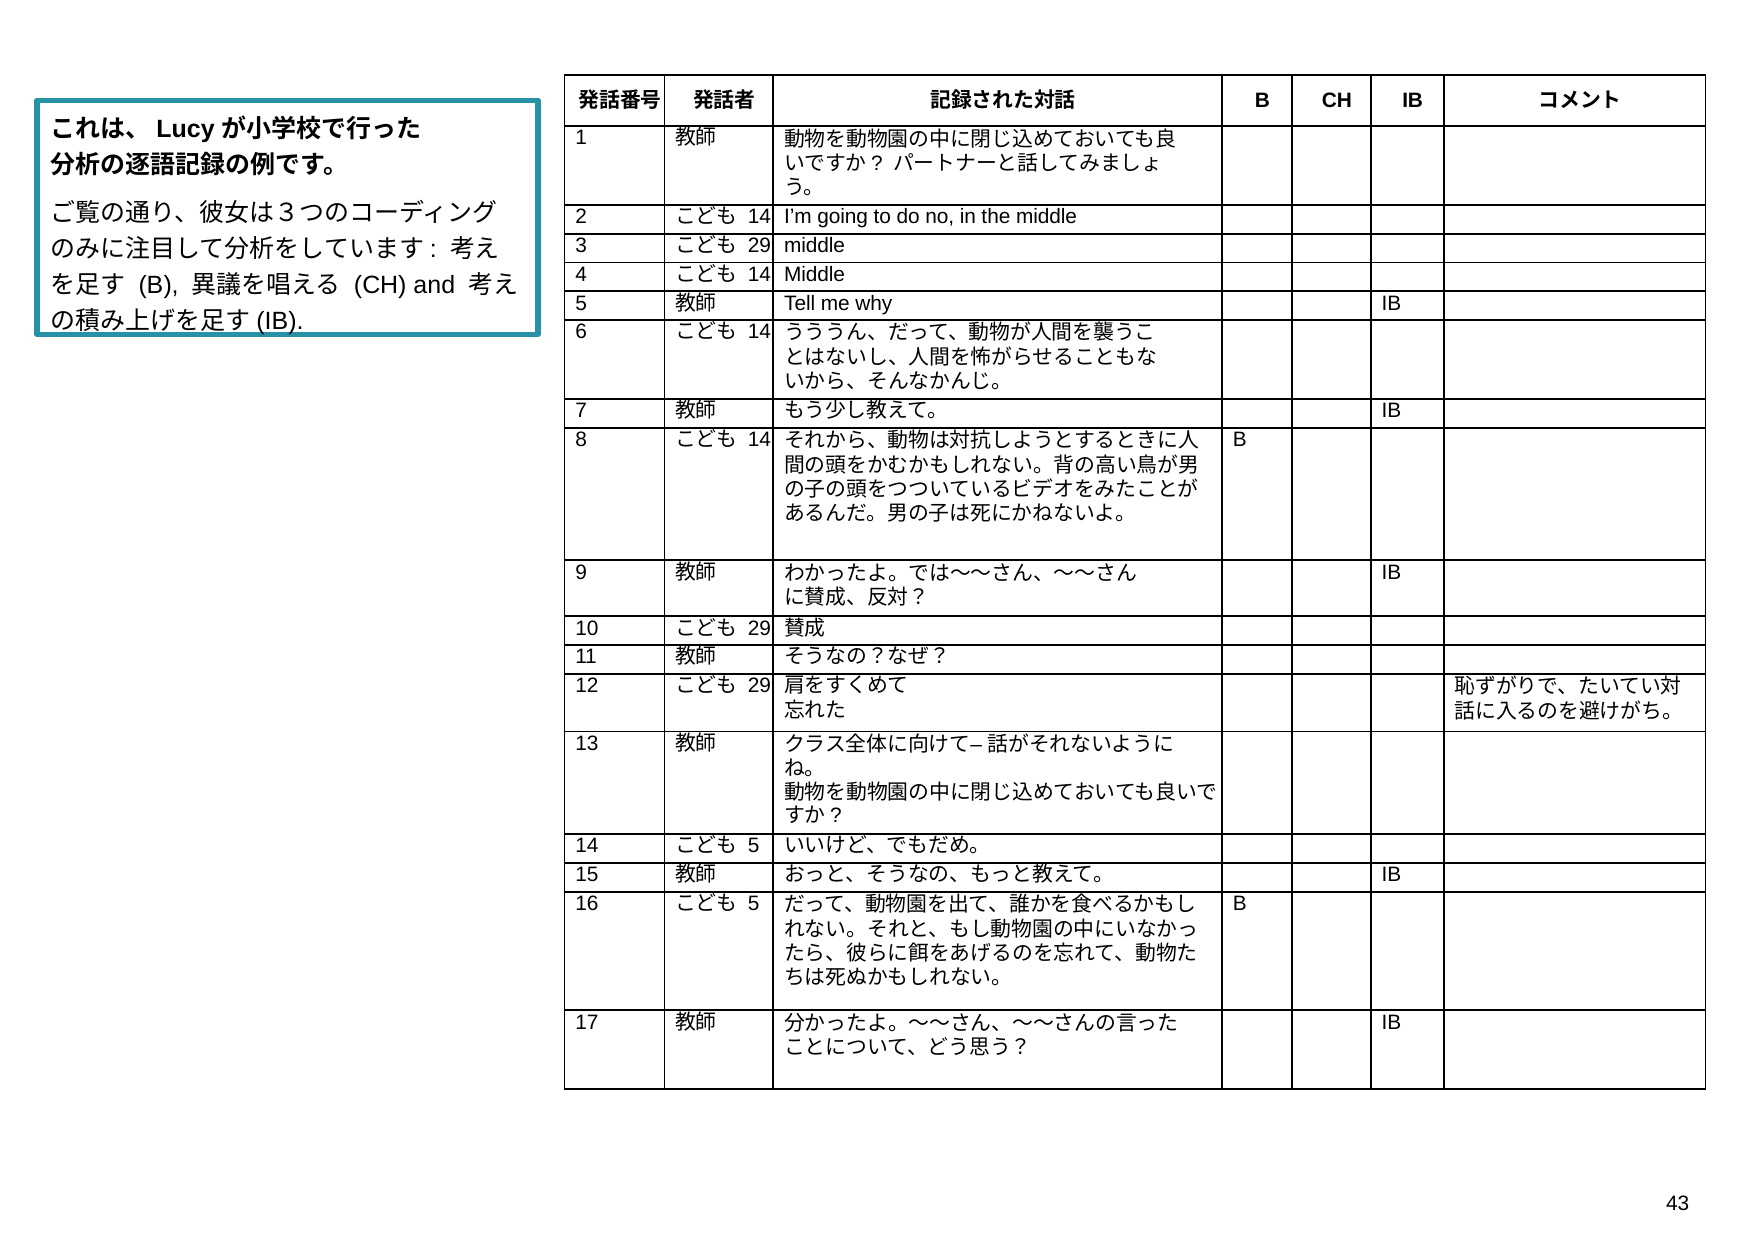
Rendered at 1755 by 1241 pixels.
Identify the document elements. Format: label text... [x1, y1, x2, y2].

table_cell [1223, 400, 1291, 427]
table_cell 教師 [665, 732, 772, 833]
table_cell クラス全体に向けて– 話がそれないようにね。 動物を動物園の中に閉じ込めておいても良いですか? [774, 732, 1221, 833]
table_cell [1445, 429, 1705, 559]
table_cell 8 [565, 429, 664, 559]
table_cell 1 [565, 127, 664, 204]
table_cell B [1223, 429, 1291, 559]
table_cell 11 [565, 646, 664, 673]
table_cell [1445, 263, 1705, 290]
table_cell 分かったよ。～～さん、～～さんの言ったことについて、どう思う？ [774, 1011, 1221, 1088]
table_cell 肩をすくめて 忘れた [774, 675, 1221, 731]
table_cell 16 [565, 893, 664, 1009]
table_cell [1445, 646, 1705, 673]
table_cell うううん、だって、動物が人間を襲うことはないし、人間を怖がらせることもないから、そんなかんじ。 [774, 321, 1221, 398]
table_cell [1372, 646, 1443, 673]
table_cell [1223, 646, 1291, 673]
table_cell [1372, 429, 1443, 559]
table_cell [1223, 561, 1291, 615]
table_header コメント [1445, 76, 1705, 125]
table_cell [1372, 127, 1443, 204]
table_cell IB [1372, 292, 1443, 319]
table_cell [1293, 429, 1370, 559]
table_cell [1372, 732, 1443, 833]
table_cell B [1223, 893, 1291, 1009]
table_cell [1293, 732, 1370, 833]
table_cell [1293, 675, 1370, 731]
table_cell 15 [565, 864, 664, 891]
table_cell [1445, 1011, 1705, 1088]
table_cell もう少し教えて。 [774, 400, 1221, 427]
table_header 発話番号 [565, 76, 664, 125]
table_cell [1223, 1011, 1291, 1088]
table_cell 3 [565, 235, 664, 262]
table_cell [1372, 675, 1443, 731]
table_header CH [1293, 76, 1370, 125]
table_cell I’m going to do no, in the middle [774, 206, 1221, 233]
table_cell こども 5 [665, 835, 772, 862]
table_cell [1293, 561, 1370, 615]
table_cell [1293, 321, 1370, 398]
table_cell 5 [565, 292, 664, 319]
table_cell [1293, 263, 1370, 290]
table_cell [1445, 400, 1705, 427]
table_cell わかったよ。では～～さん、～～さんに賛成、反対？ [774, 561, 1221, 615]
table_cell 9 [565, 561, 664, 615]
table_cell おっと、そうなの、もっと教えて。 [774, 864, 1221, 891]
table_cell 10 [565, 617, 664, 644]
table_cell IB [1372, 400, 1443, 427]
table_cell [1293, 1011, 1370, 1088]
table_cell 教師 [665, 127, 772, 204]
table_cell [1293, 400, 1370, 427]
table_cell 13 [565, 732, 664, 833]
table_cell [1372, 893, 1443, 1009]
table_cell そうなの？なぜ？ [774, 646, 1221, 673]
table_cell [1445, 292, 1705, 319]
table_cell 2 [565, 206, 664, 233]
table_cell [1223, 835, 1291, 862]
table_cell [1223, 864, 1291, 891]
table_cell [1293, 127, 1370, 204]
table_cell [1445, 835, 1705, 862]
table_cell こども 5 [665, 893, 772, 1009]
table_cell こども 29 [665, 675, 772, 731]
table_cell [1445, 617, 1705, 644]
table_cell IB [1372, 561, 1443, 615]
table_cell [1372, 321, 1443, 398]
table_cell [1223, 617, 1291, 644]
table_header 記録された対話 [774, 76, 1221, 125]
table_cell [1293, 864, 1370, 891]
table_cell Tell me why [774, 292, 1221, 319]
table_cell [1445, 561, 1705, 615]
table_cell [1223, 206, 1291, 233]
table_cell [1445, 235, 1705, 262]
table_cell IB [1372, 864, 1443, 891]
table_cell 動物を動物園の中に閉じ込めておいても良いですか? パートナーと話してみましょう。 [774, 127, 1221, 204]
table_cell [1372, 206, 1443, 233]
table_cell いいけど、でもだめ。 [774, 835, 1221, 862]
table_cell こども 14 [665, 206, 772, 233]
table_header B [1223, 76, 1291, 125]
table_cell 教師 [665, 561, 772, 615]
table_cell それから、動物は対抗しようとするときに人間の頭をかむかもしれない。背の高い鳥が男の子の頭をつついているビデオをみたことがあるんだ。男の子は死にかねないよ。 [774, 429, 1221, 559]
table_cell 教師 [665, 864, 772, 891]
table_cell [1223, 263, 1291, 290]
table_cell [1223, 292, 1291, 319]
table_cell 6 [565, 321, 664, 398]
table_header 発話者 [665, 76, 772, 125]
table_cell [1293, 646, 1370, 673]
table_cell こども 29 [665, 235, 772, 262]
table_cell 教師 [665, 400, 772, 427]
table_cell Middle [774, 263, 1221, 290]
table_cell [1372, 617, 1443, 644]
table_cell [1223, 321, 1291, 398]
table_cell こども 14 [665, 429, 772, 559]
table_cell [1445, 864, 1705, 891]
table_cell [1223, 732, 1291, 833]
table_cell [1372, 263, 1443, 290]
table_cell [1223, 127, 1291, 204]
table_cell 教師 [665, 646, 772, 673]
table_cell [1293, 292, 1370, 319]
table_cell [1223, 675, 1291, 731]
table_cell こども 29 [665, 617, 772, 644]
table_cell [1445, 206, 1705, 233]
table_cell [1293, 893, 1370, 1009]
slide_number 43 [1661, 1189, 1698, 1241]
table_cell [1293, 235, 1370, 262]
table_cell 12 [565, 675, 664, 731]
table_cell [1445, 732, 1705, 833]
table_cell [1372, 235, 1443, 262]
table_cell 恥ずがりで、たいてい対話に入るのを避けがち。 [1445, 675, 1705, 731]
table_cell [1293, 206, 1370, 233]
table_cell 4 [565, 263, 664, 290]
table_header IB [1372, 76, 1443, 125]
table_cell 17 [565, 1011, 664, 1088]
table_cell こども 14 [665, 321, 772, 398]
table_cell [1293, 617, 1370, 644]
table_cell 教師 [665, 1011, 772, 1088]
table_cell 14 [565, 835, 664, 862]
table_cell [1372, 835, 1443, 862]
table_cell [1445, 127, 1705, 204]
table_cell 7 [565, 400, 664, 427]
table_cell 教師 [665, 292, 772, 319]
table_cell IB [1372, 1011, 1443, 1088]
table_cell [1445, 893, 1705, 1009]
table_cell [1293, 835, 1370, 862]
table_cell [1445, 321, 1705, 398]
table_cell 賛成 [774, 617, 1221, 644]
text_box これは、Lucyが小学校で行った分析の逐語記録の例です。 ご覧の通り、彼女は３つのコーディングのみに注目して分析をしています: 考えを足す (B), 異議を唱える (CH) and 考えの積み上げを足す(IB). [36, 100, 538, 335]
table_cell こども 14 [665, 263, 772, 290]
table_cell だって、動物園を出て、誰かを食べるかもしれない。それと、もし動物園の中にいなかったら、彼らに餌をあげるのを忘れて、動物たちは死ぬかもしれない。 [774, 893, 1221, 1009]
table_cell [1223, 235, 1291, 262]
table_cell middle [774, 235, 1221, 262]
